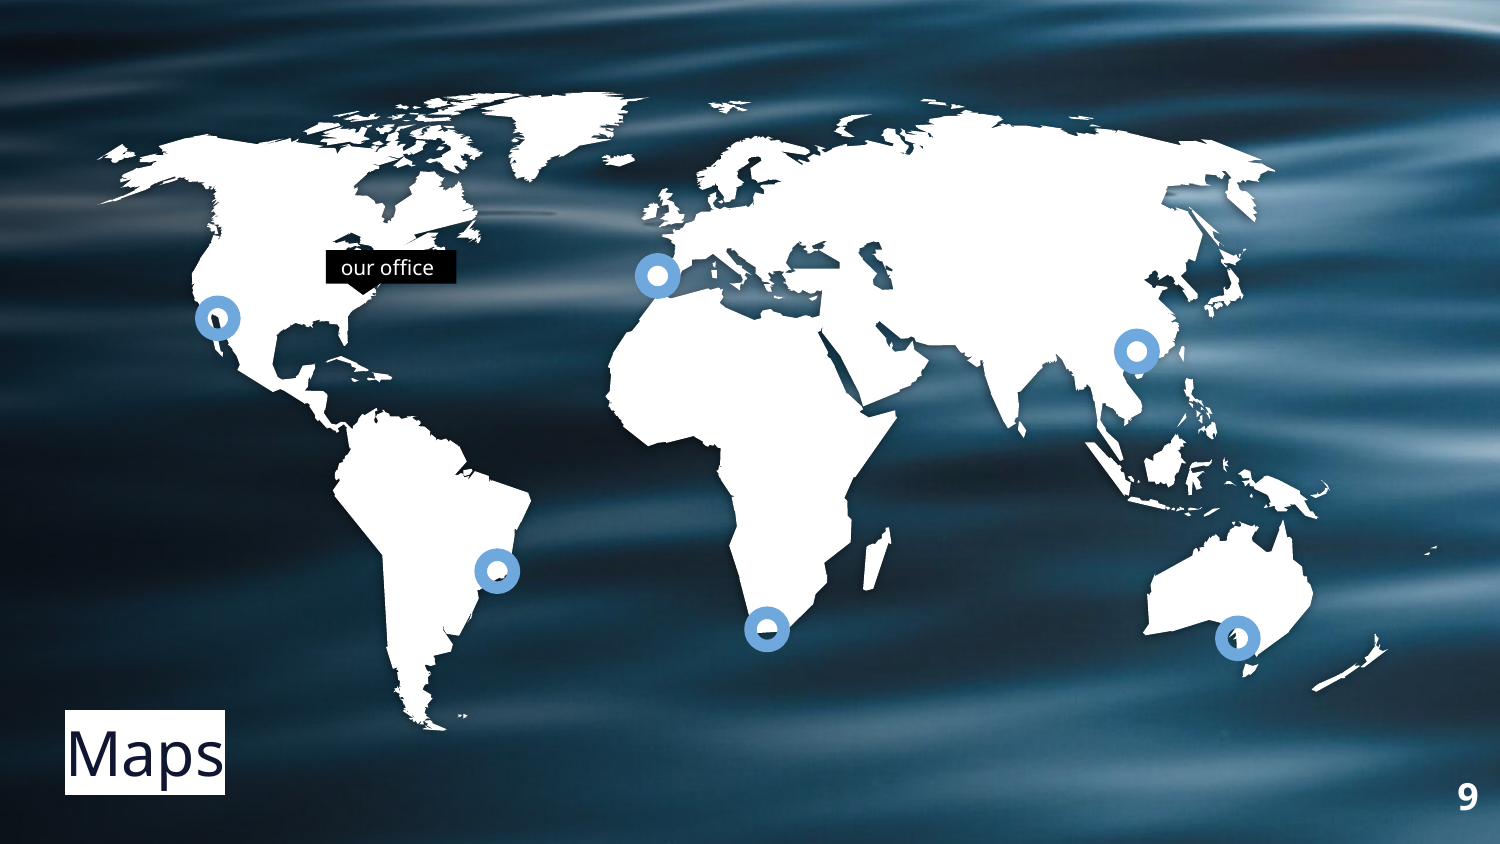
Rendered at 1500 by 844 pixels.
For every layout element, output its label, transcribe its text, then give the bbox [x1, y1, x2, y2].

text_box [1311, 633, 1389, 692]
text_box [96, 143, 137, 164]
text_box [605, 109, 1276, 631]
text_box [480, 554, 514, 588]
text_box [950, 104, 966, 109]
text_box our office [325, 250, 457, 295]
text_box [394, 104, 410, 110]
picture [0, 0, 1500, 844]
title Maps [50, 572, 725, 804]
text_box [920, 98, 949, 106]
text_box [1310, 479, 1330, 499]
text_box [408, 92, 650, 183]
text_box [1142, 519, 1314, 657]
text_box [1241, 663, 1259, 678]
slide_number 9 [1407, 752, 1494, 844]
text_box [1221, 621, 1255, 655]
text_box [201, 301, 235, 335]
text_box [387, 114, 406, 121]
text_box [1120, 334, 1154, 369]
text_box [641, 259, 675, 293]
text_box [708, 100, 752, 114]
text_box [97, 122, 532, 572]
text_box [750, 612, 784, 647]
text_box [332, 110, 381, 122]
text_box [1237, 469, 1319, 520]
